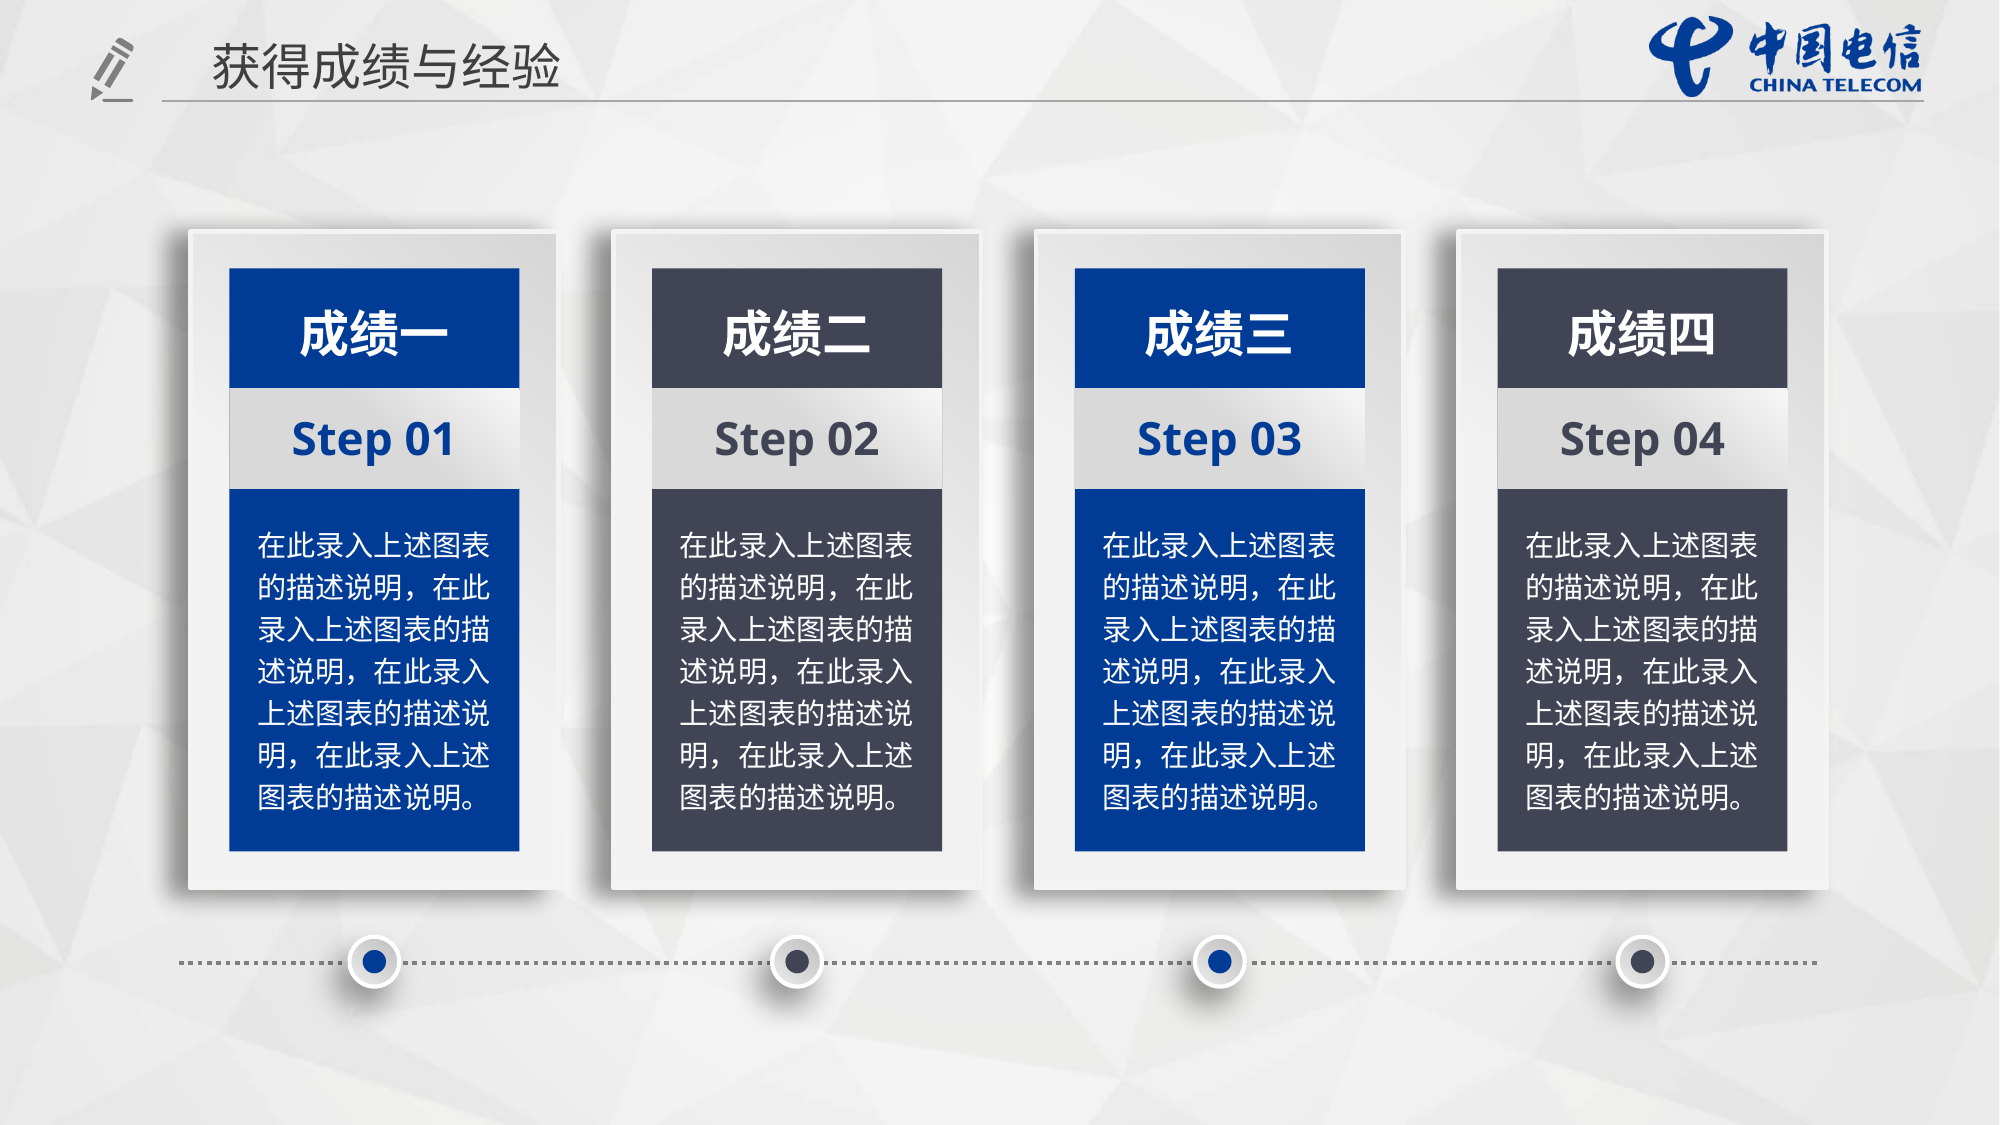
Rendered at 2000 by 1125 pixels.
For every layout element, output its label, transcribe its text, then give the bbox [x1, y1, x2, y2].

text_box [1194, 936, 1245, 987]
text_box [612, 231, 982, 889]
text_box [102, 98, 134, 102]
text_box [115, 37, 134, 52]
picture [0, 0, 2000, 1125]
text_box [1617, 936, 1668, 987]
text_box 获得成绩与经验 [196, 28, 577, 100]
text_box [104, 59, 126, 89]
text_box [190, 231, 559, 889]
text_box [349, 936, 400, 987]
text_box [1458, 231, 1827, 889]
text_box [771, 936, 823, 987]
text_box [1035, 231, 1405, 889]
text_box [90, 86, 104, 101]
text_box [93, 52, 115, 82]
text_box [110, 45, 130, 59]
